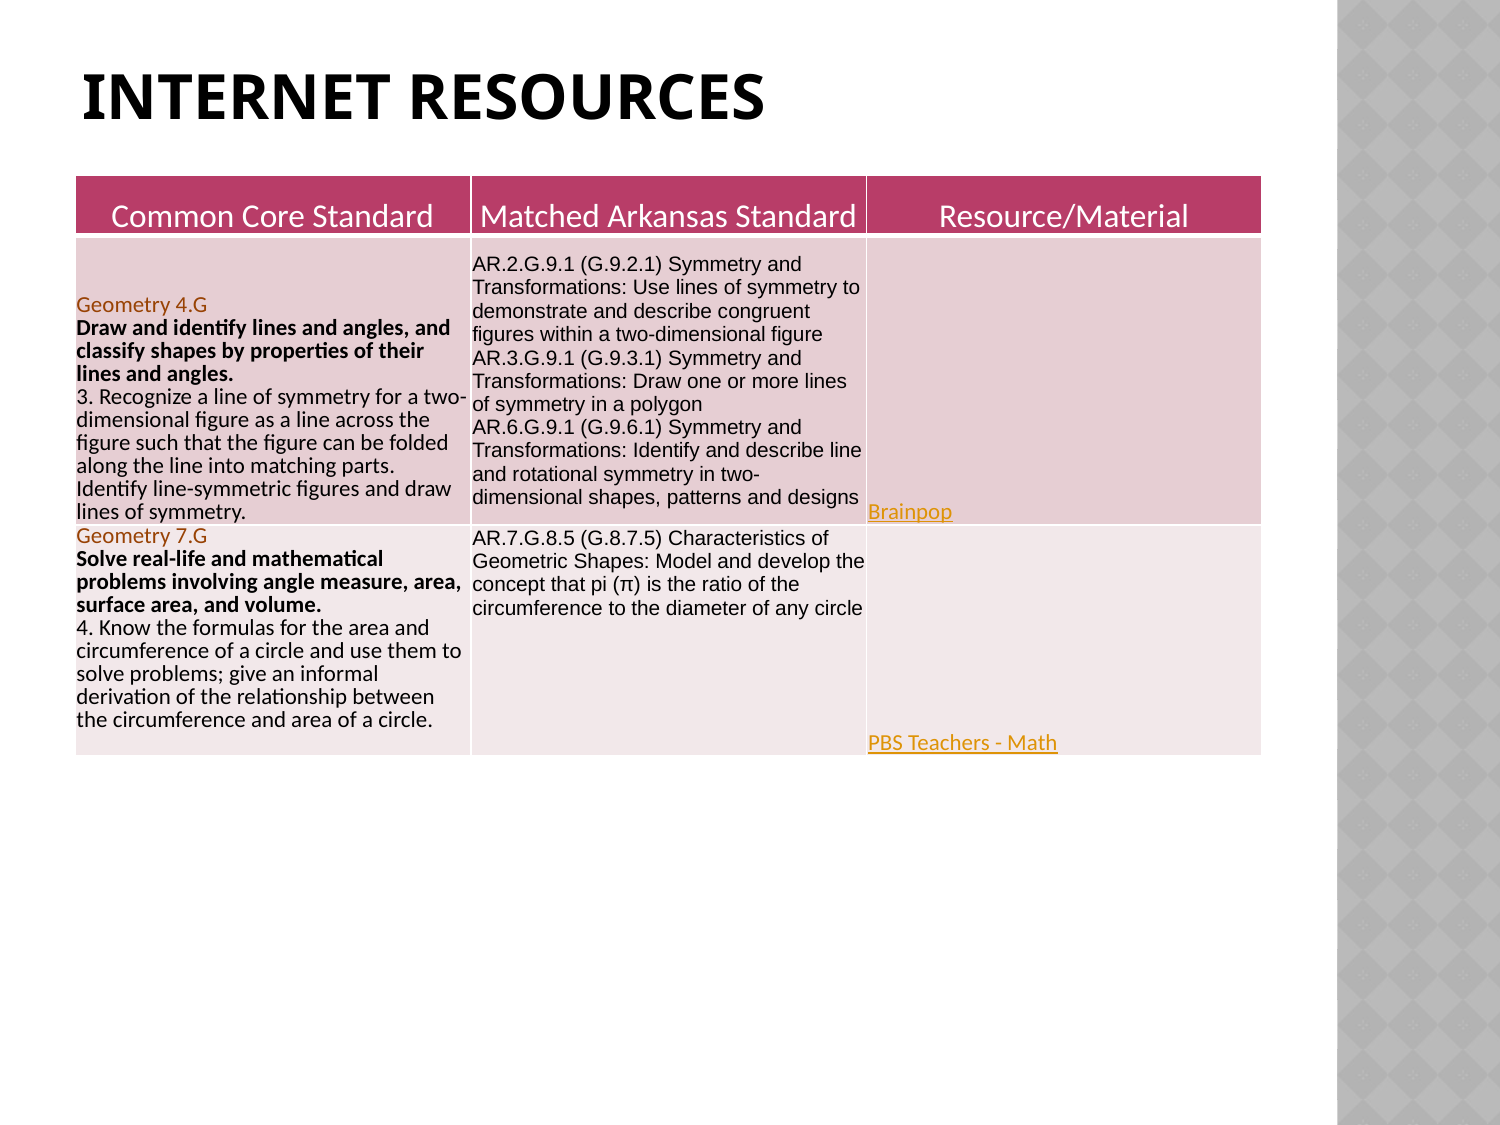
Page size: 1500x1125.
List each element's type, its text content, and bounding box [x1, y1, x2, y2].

table_cell AR.7.G.8.5 (G.8.7.5) Characteristics of Geometric Shapes: Model and develop the concept that pi (π) is the ratio of the circumference to the diameter of any circle [472, 526, 866, 755]
table_cell PBS Teachers - Math [867, 526, 1261, 755]
table_header Matched Arkansas Standard [472, 176, 866, 233]
table_cell AR.2.G.9.1 (G.9.2.1) Symmetry and Transformations: Use lines of symmetry to demonstrate and describe congruent figures within a two-dimensional figure AR.3.G.9.1 (G.9.3.1) Symmetry and Transformations: Draw one or more lines of symmetry in a polygon AR.6.G.9.1 (G.9.6.1) Symmetry and Transformations: Identify and describe line and rotational symmetry in two-dimensional shapes, patterns and designs [472, 238, 866, 524]
table_cell Brainpop [867, 238, 1261, 524]
table_header Resource/Material [867, 176, 1261, 233]
table_cell Geometry 7.G Solve real-life and mathematical problems involving angle measure, area, surface area, and volume. 4. Know the formulas for the area and circumference of a circle and use them to solve problems; give an informal derivation of the relationship between the circumference and area of a circle. [76, 526, 470, 755]
table_cell Geometry 4.G Draw and identify lines and angles, and classify shapes by properties of their lines and angles. 3. Recognize a line of symmetry for a two-dimensional figure as a line across the figure such that the figure can be folded along the line into matching parts. Identify line-symmetric figures and draw lines of symmetry. [76, 238, 470, 524]
title Internet Resources [75, 52, 1263, 138]
table_header Common Core Standard [76, 176, 470, 233]
